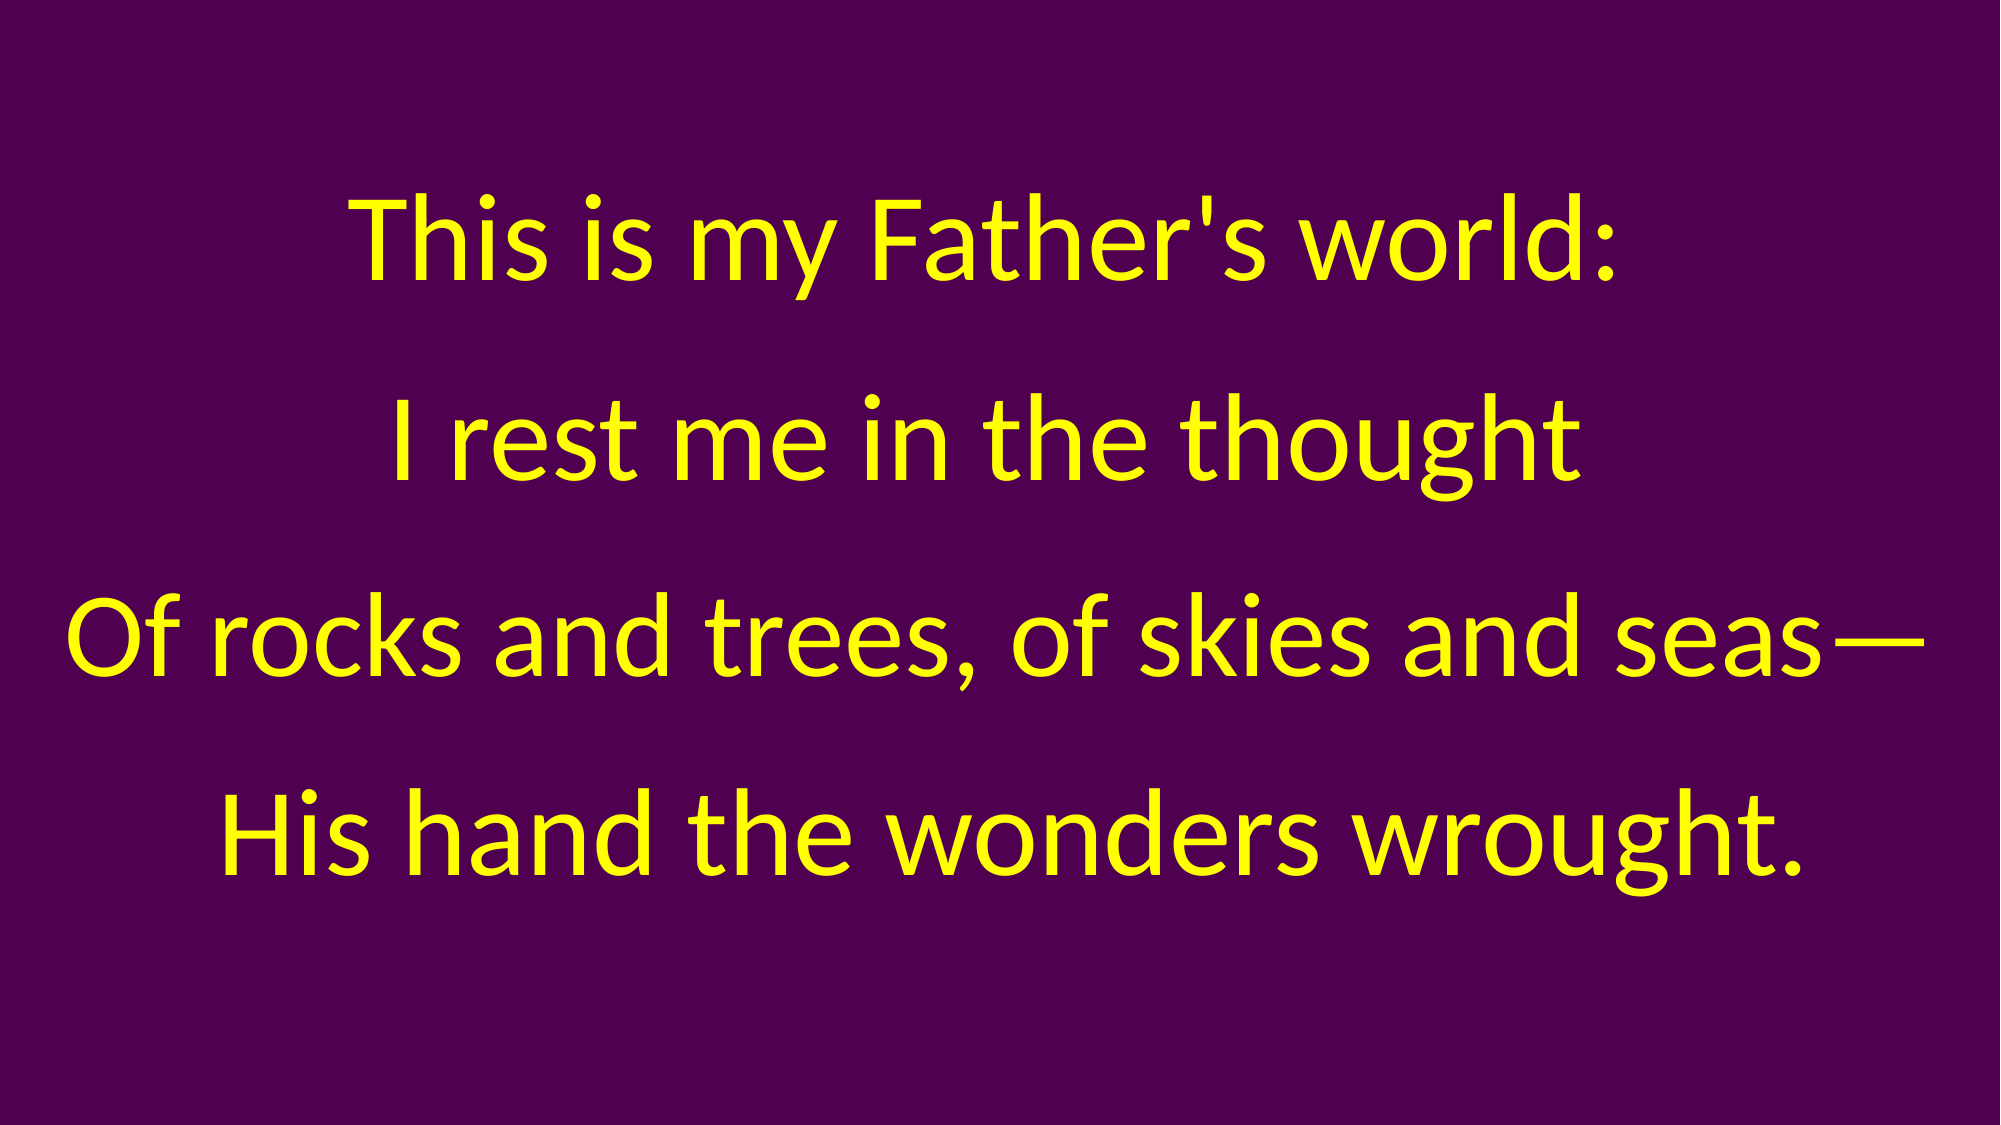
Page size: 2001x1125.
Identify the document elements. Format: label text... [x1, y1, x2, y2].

text_box This is my Father's world: I rest me in the thought Of rocks and trees, of skies and seas— His hand the wonders wrought. [0, 148, 2000, 909]
